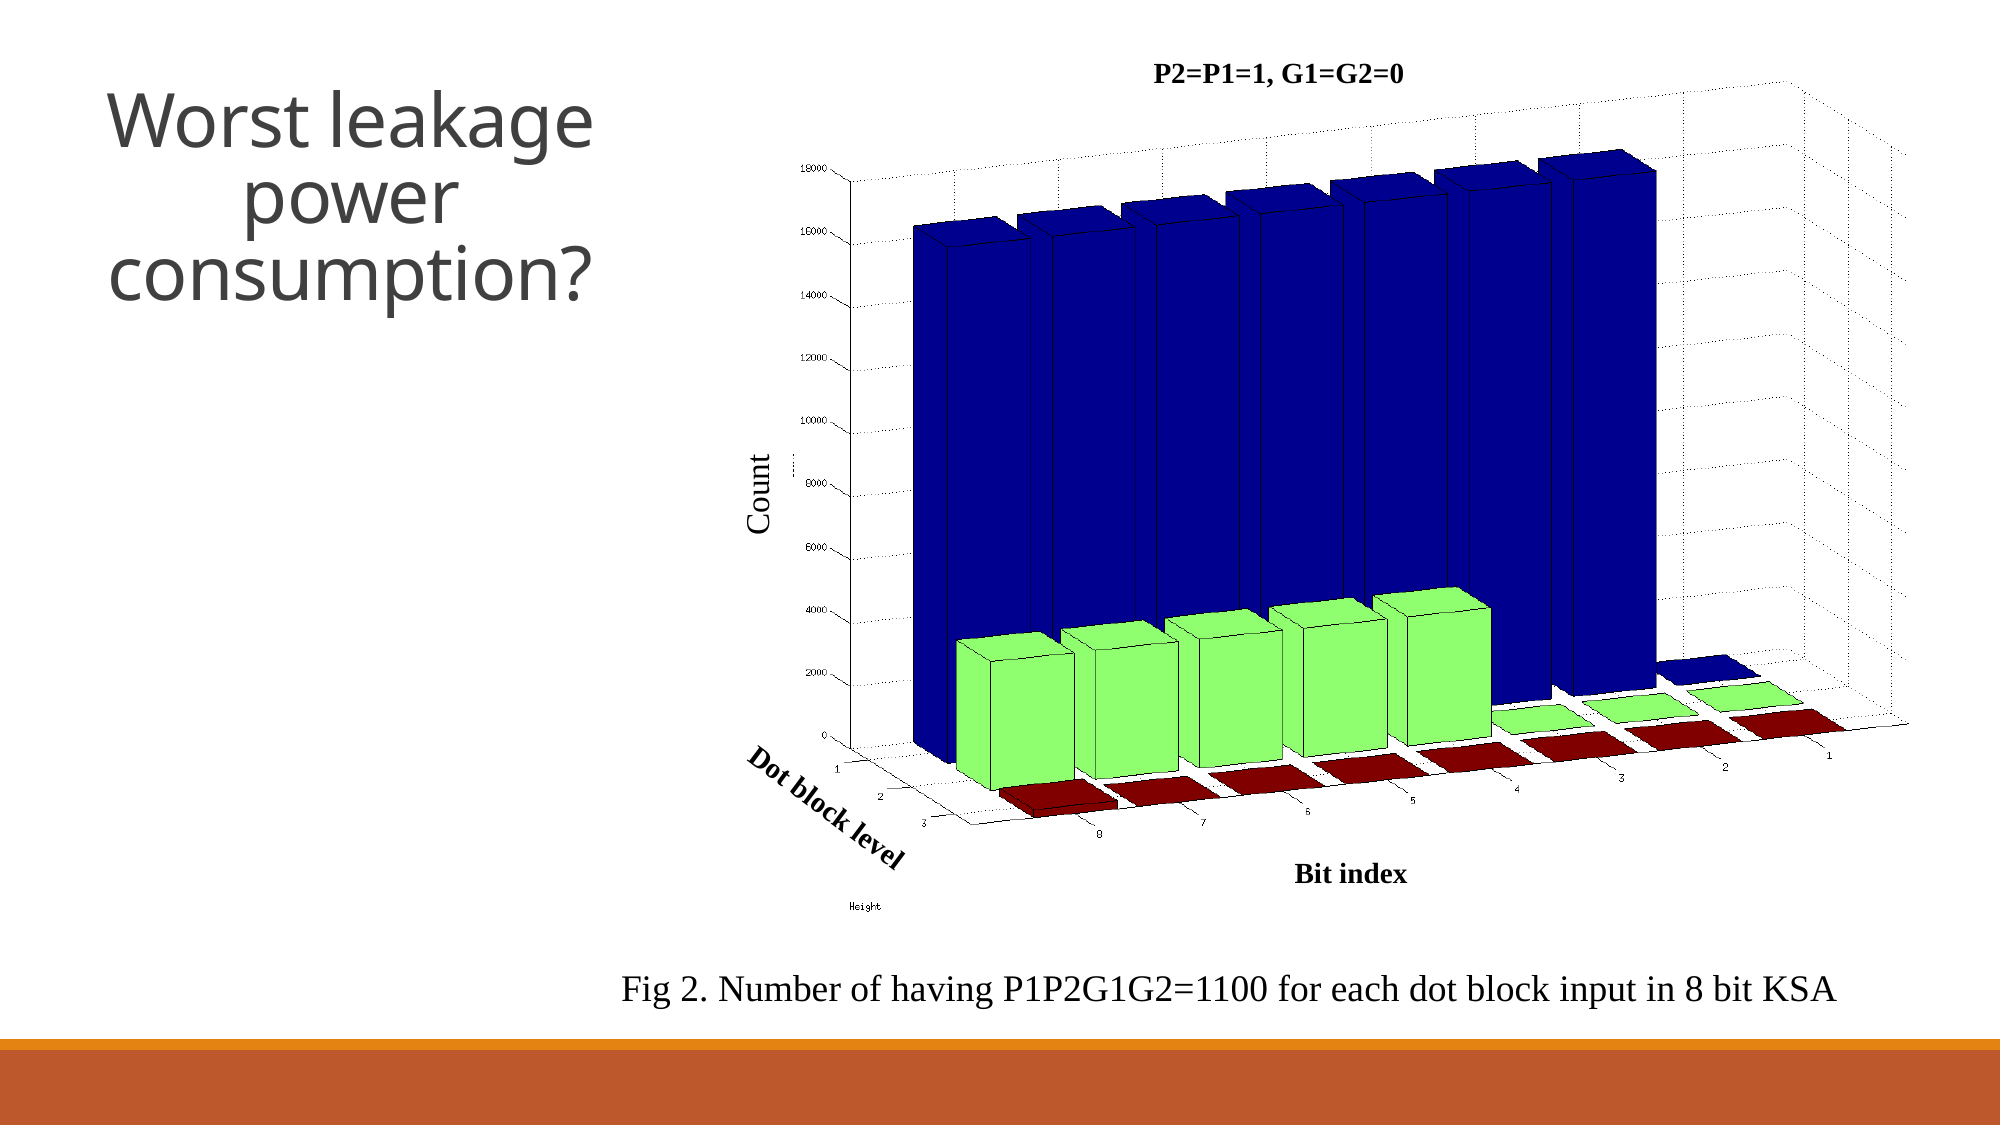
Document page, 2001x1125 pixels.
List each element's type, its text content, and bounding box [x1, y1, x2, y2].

text_box Fig 2. Number of having P1P2G1G2=1100 for each dot block input in 8 bit KSA [524, 956, 1935, 1017]
title Worst leakage power consumption? [15, 85, 669, 324]
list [671, 0, 2000, 939]
